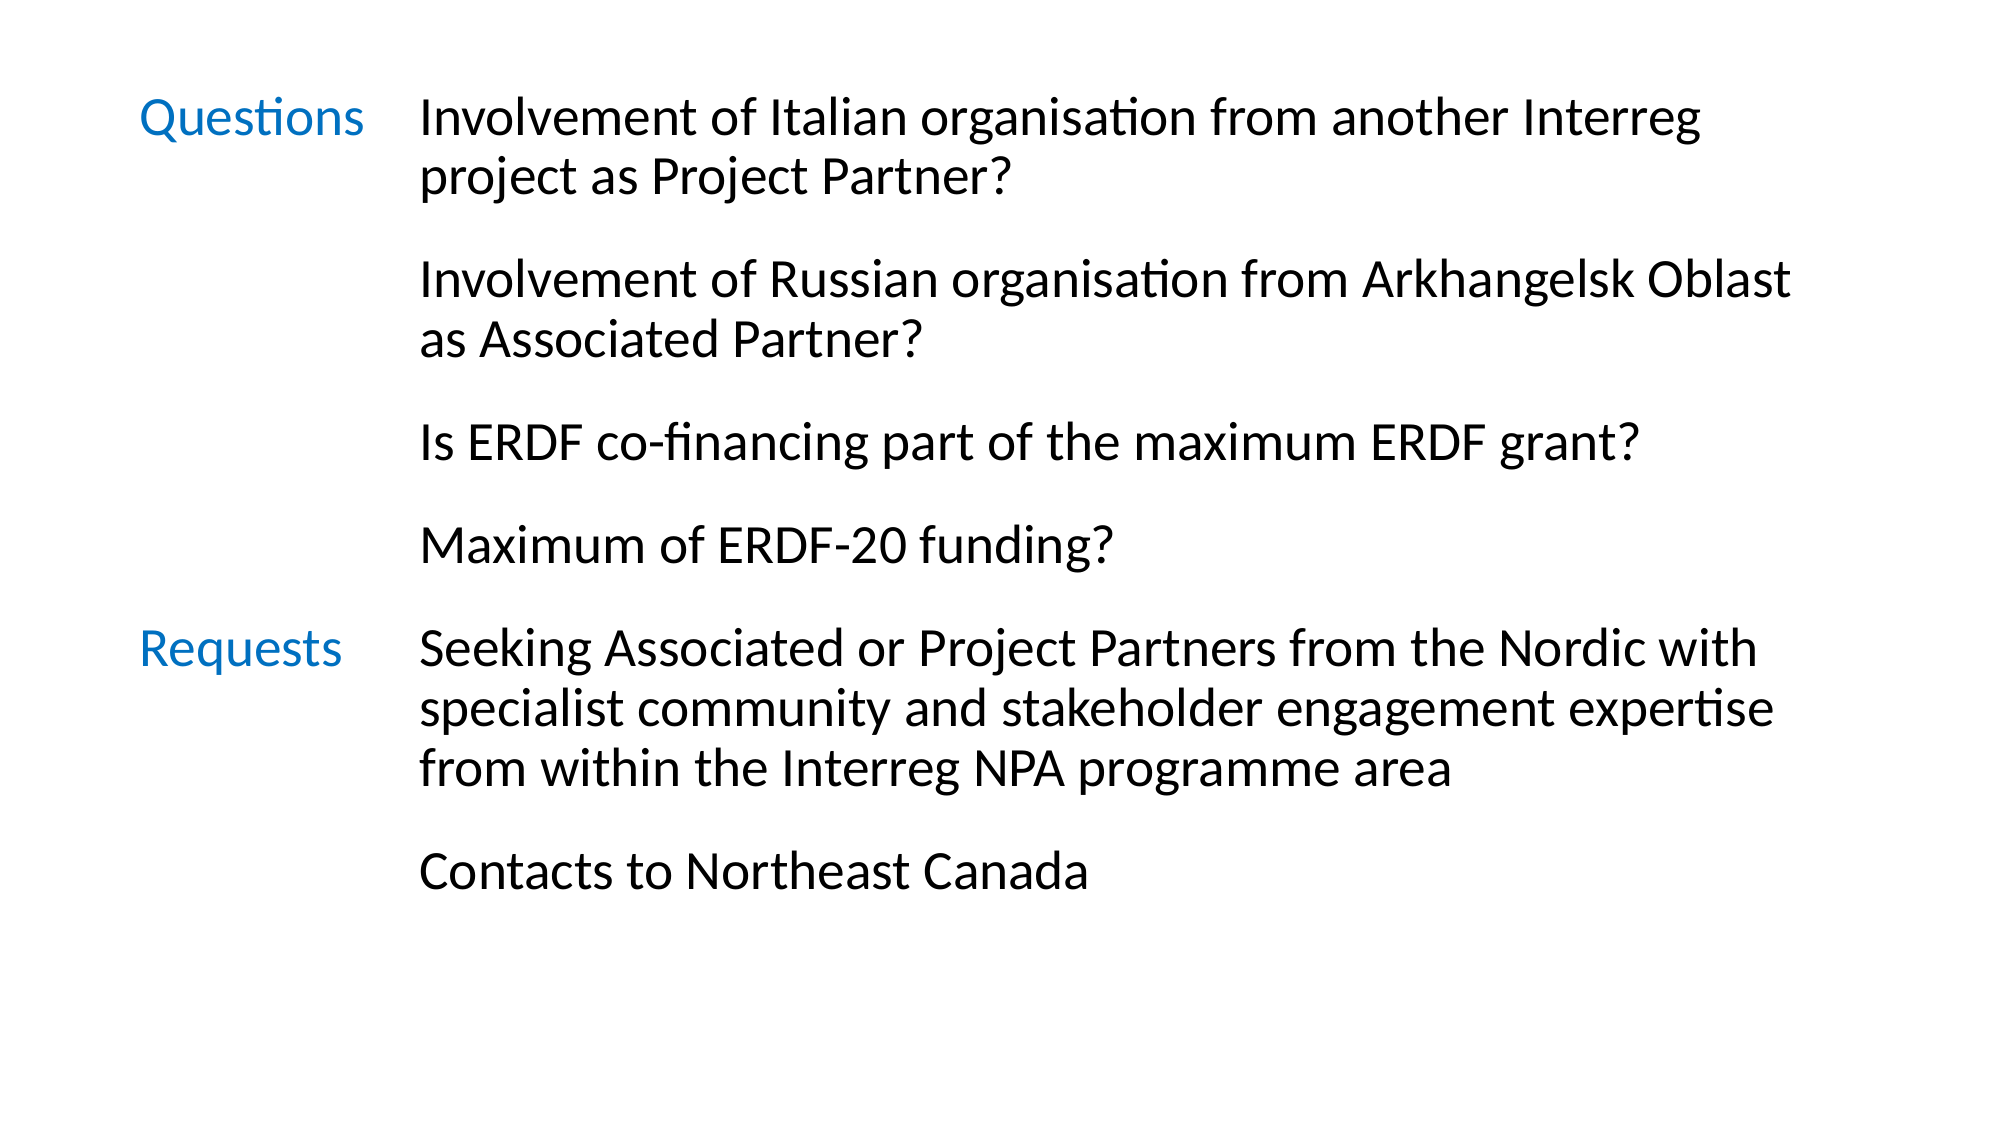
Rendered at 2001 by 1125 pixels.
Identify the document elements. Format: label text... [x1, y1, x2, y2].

list Questions Involvement of Italian organisation from another Interreg project as Project Partner? Involvement of Russian organisation from Arkhangelsk Oblast as Associated Partner? Is ERDF co-financing part of the maximum ERDF grant? Maximum of ERDF-20 funding? Requests Seeking Associated or Project Partners from the Nordic with specialist community and stakeholder engagement expertise from within the Interreg NPA programme area Contacts to Northeast Canada [124, 79, 1863, 1014]
